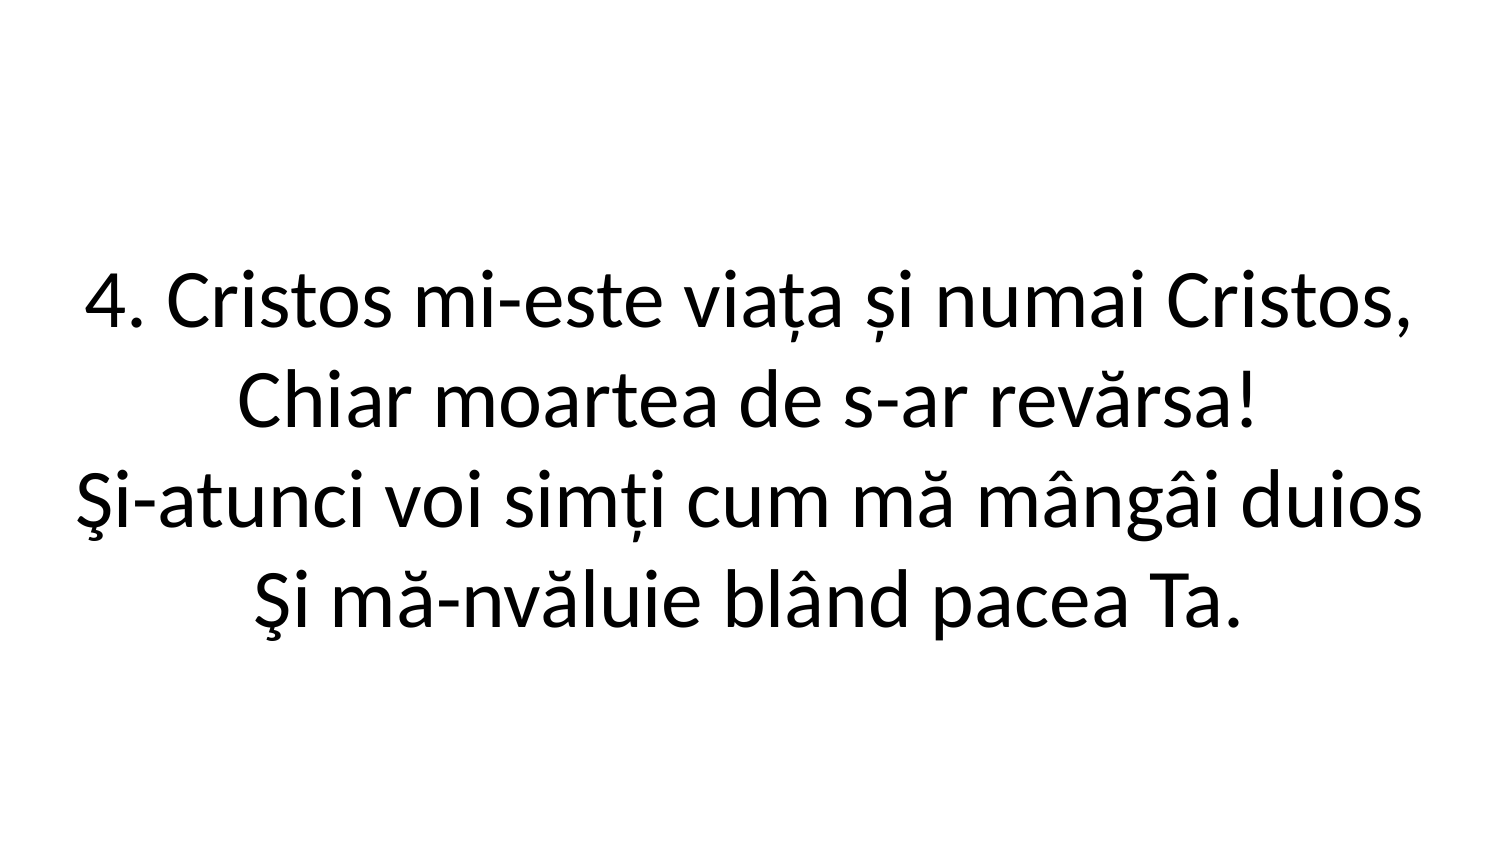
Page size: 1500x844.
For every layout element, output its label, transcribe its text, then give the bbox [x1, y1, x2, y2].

text_box 4. Cristos mi-este viața și numai Cristos, Chiar moartea de s-ar revărsa! Şi-atunci voi simți cum mă mângâi duios Şi mă-nvăluie blând pacea Ta. [60, 192, 1440, 652]
